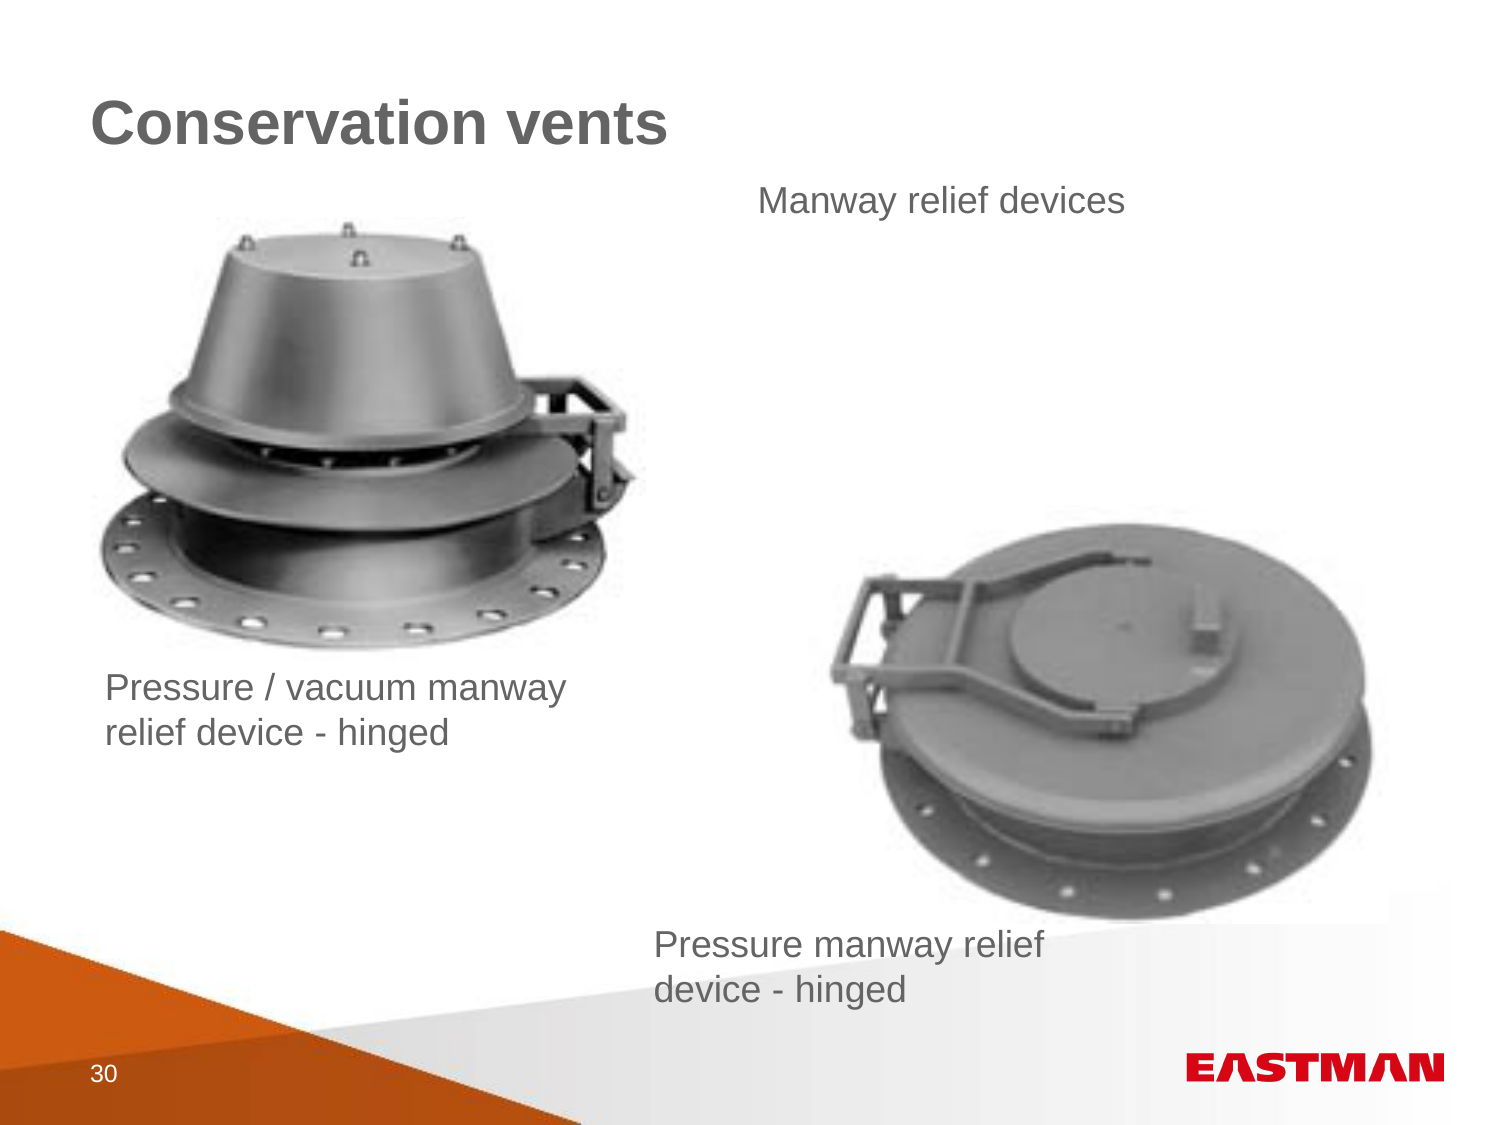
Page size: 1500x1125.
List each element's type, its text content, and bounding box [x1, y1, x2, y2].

picture [0, 505, 1500, 1125]
text_box Pressure manway relief device - hinged [638, 912, 1153, 1017]
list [90, 217, 646, 662]
text_box Pressure / vacuum manway relief device - hinged [90, 669, 604, 761]
slide_number 30 [75, 1042, 150, 1103]
title Conservation vents [75, 75, 1425, 225]
text_box Manway relief devices [742, 168, 1304, 229]
